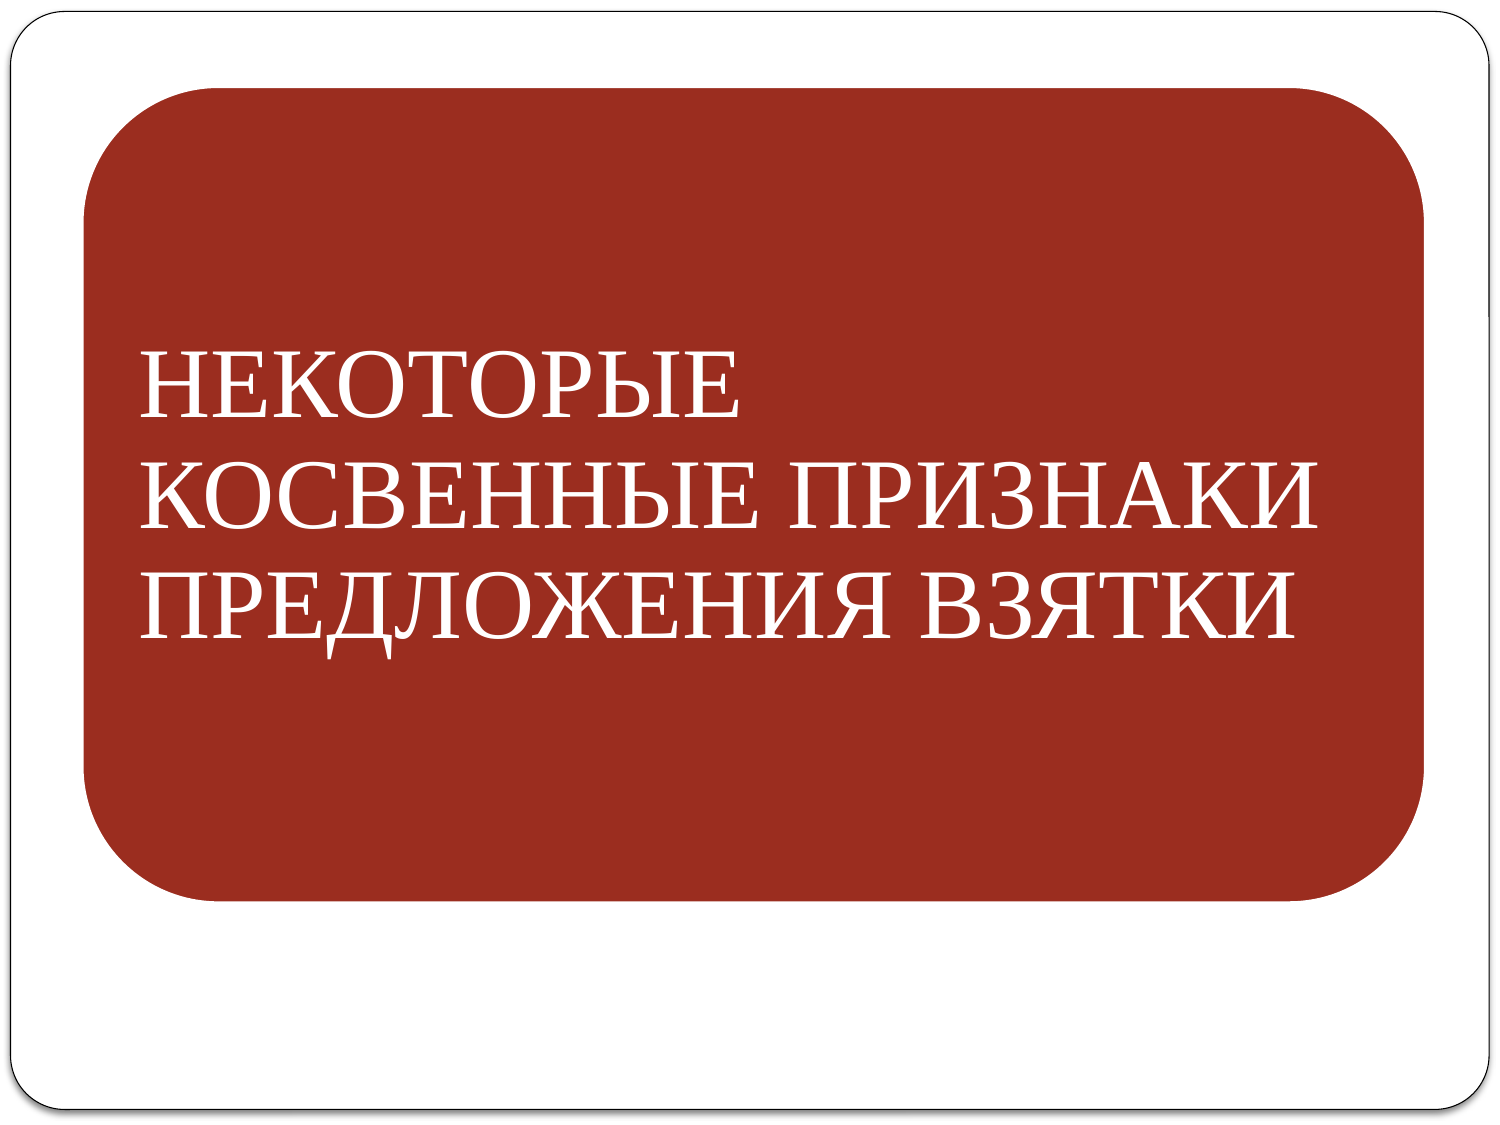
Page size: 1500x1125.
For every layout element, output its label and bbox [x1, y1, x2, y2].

list [82, 86, 1426, 903]
